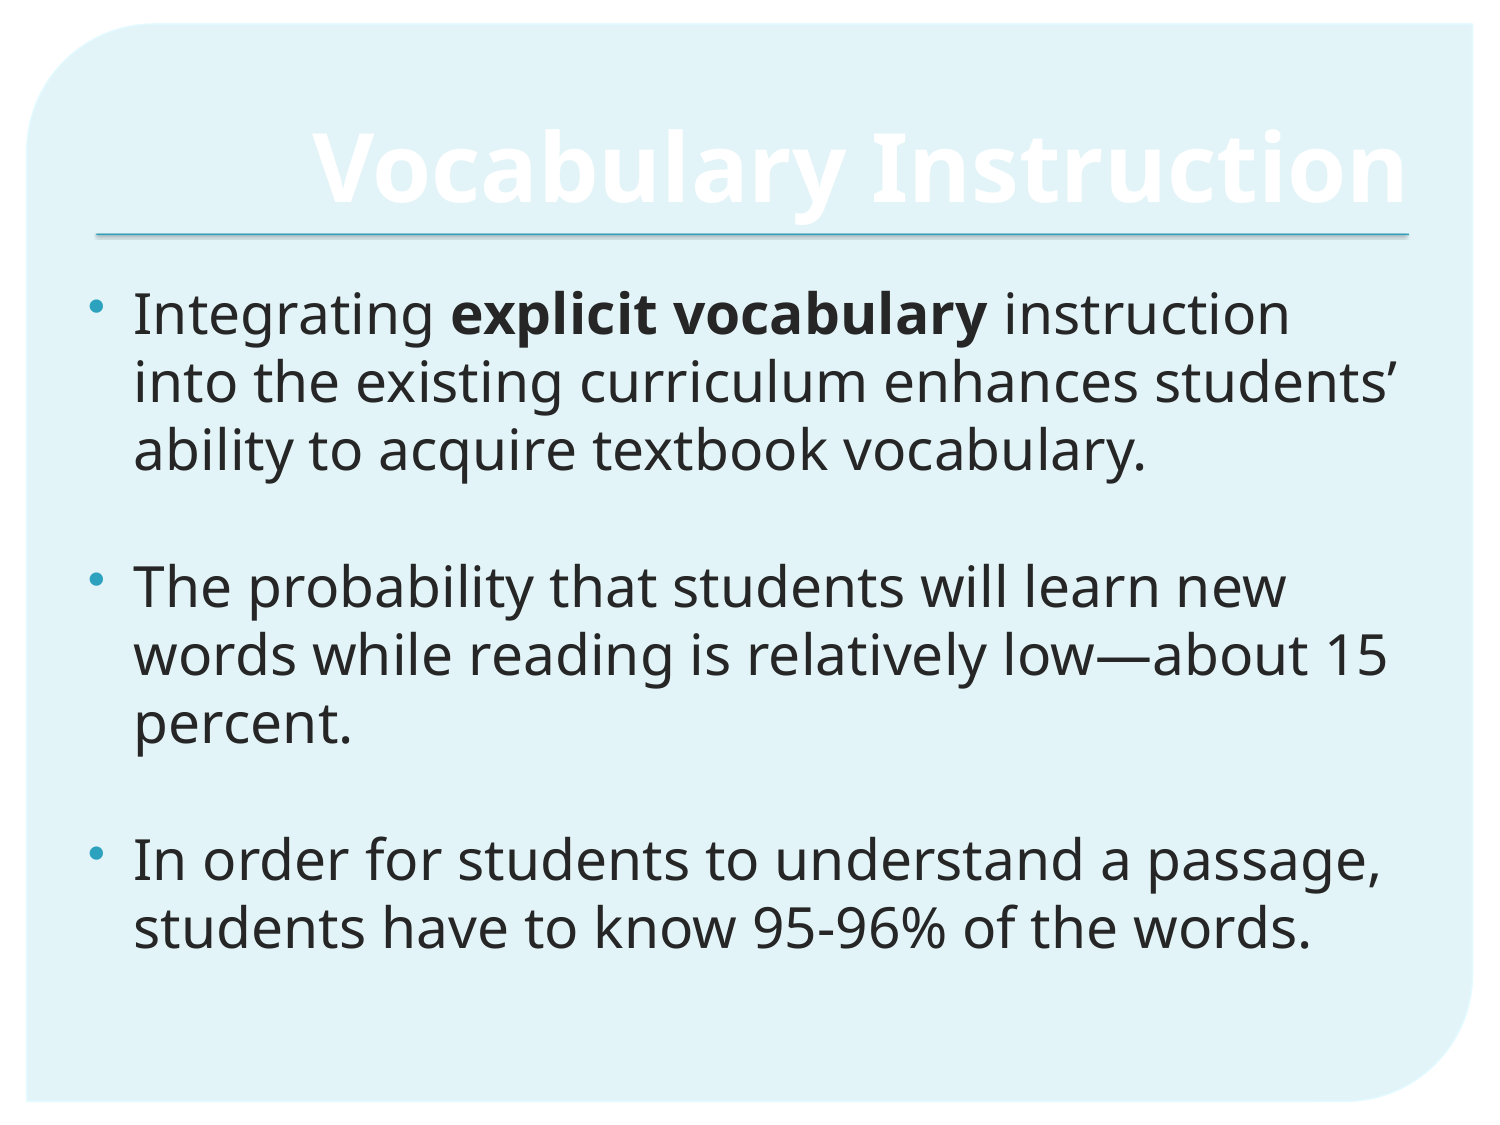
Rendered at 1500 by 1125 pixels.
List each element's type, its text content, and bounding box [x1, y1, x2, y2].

list Integrating explicit vocabulary instruction into the existing curriculum enhances students’ ability to acquire textbook vocabulary. The probability that students will learn new words while reading is relatively low—about 15 percent. In order for students to understand a passage, students have to know 95-96% of the words. [75, 270, 1425, 1013]
title Vocabulary Instruction [75, 41, 1425, 230]
